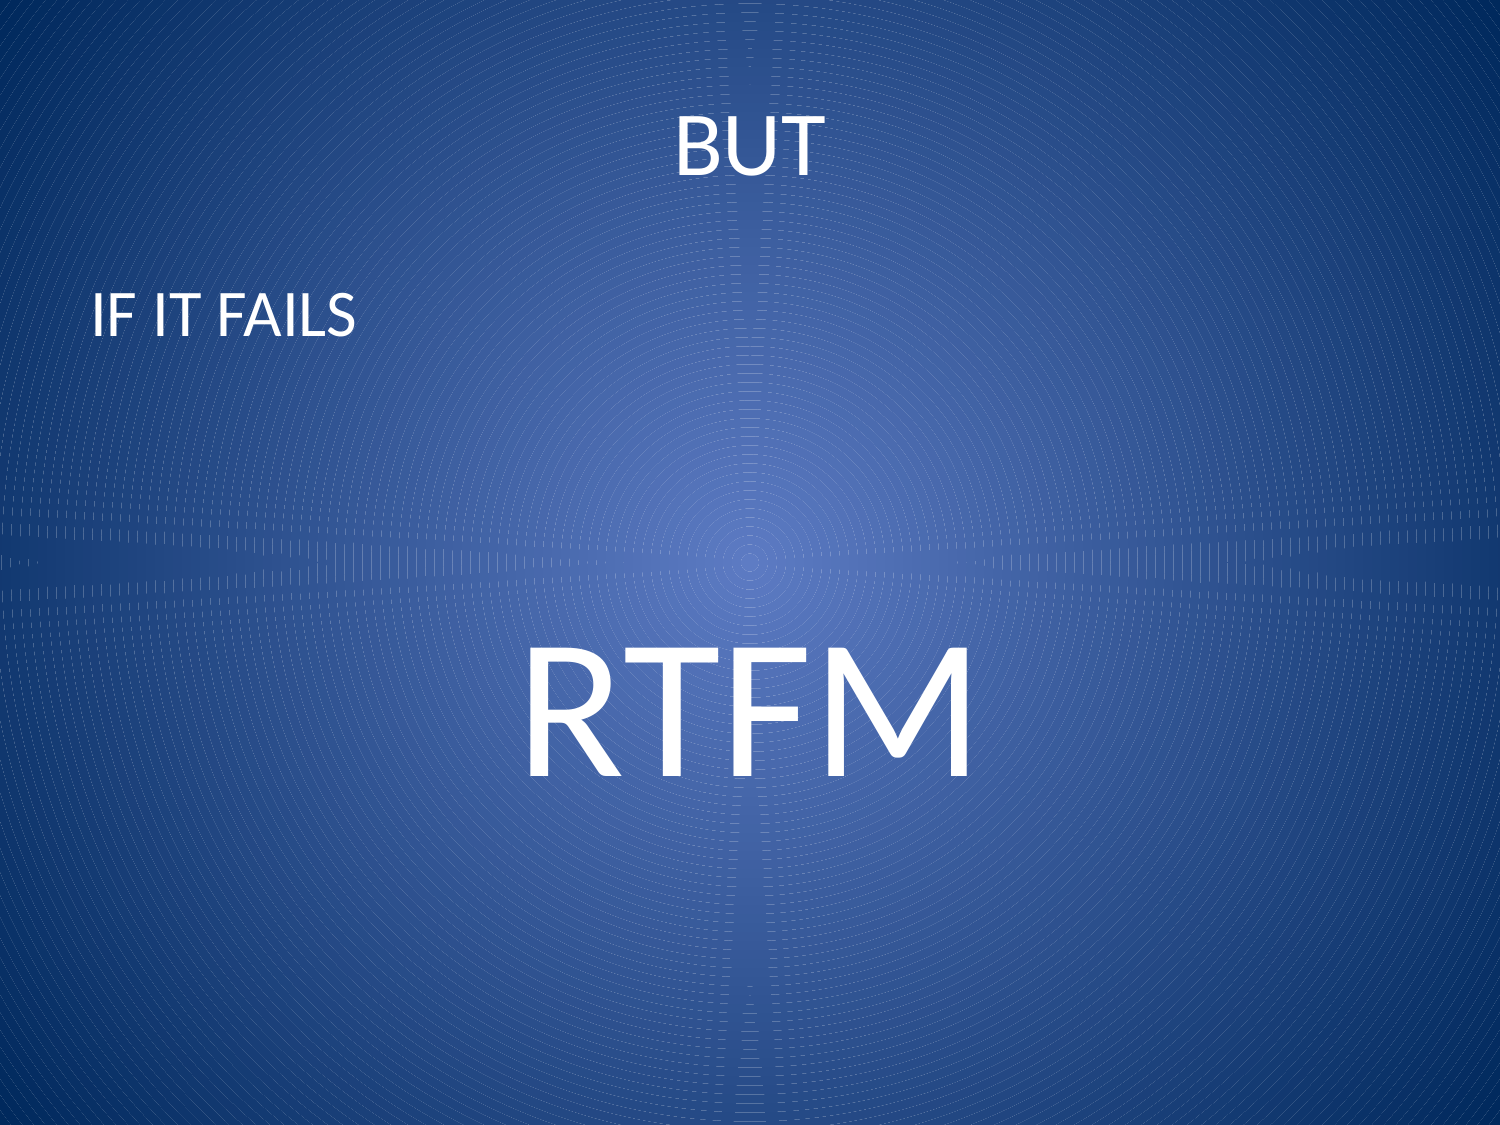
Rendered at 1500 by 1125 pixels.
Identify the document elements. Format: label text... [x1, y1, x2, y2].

list IF IT FAILS RTFM [74, 262, 1426, 1006]
title BUT [74, 44, 1426, 233]
